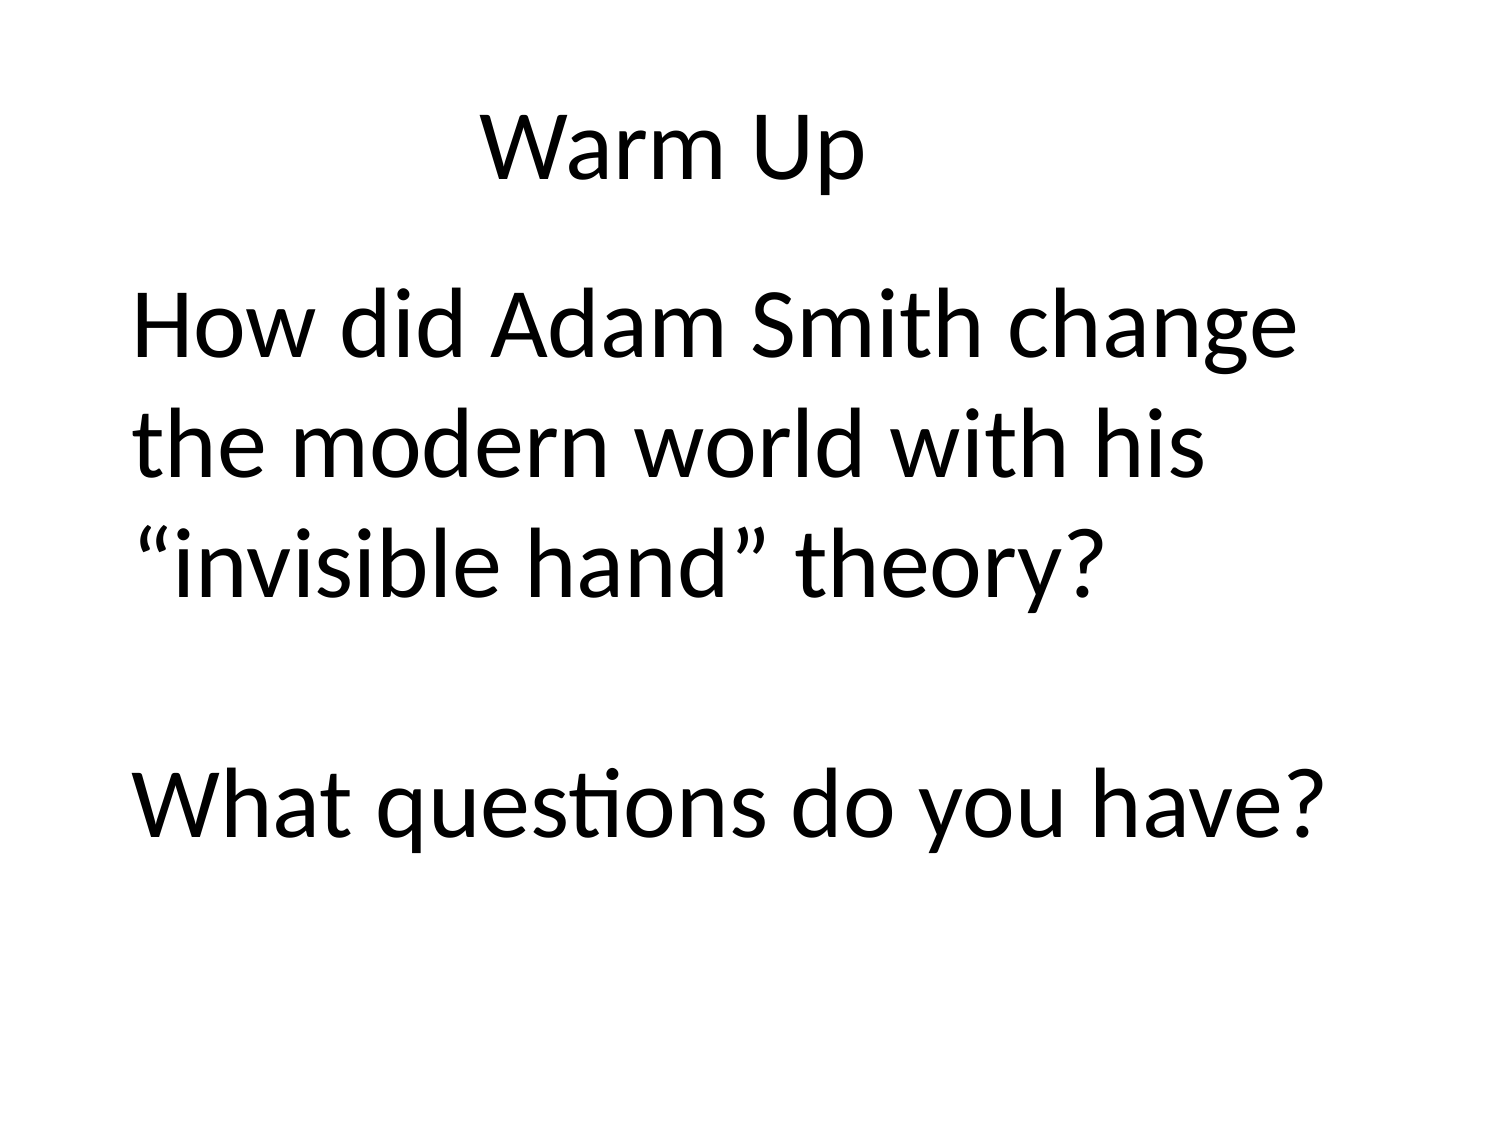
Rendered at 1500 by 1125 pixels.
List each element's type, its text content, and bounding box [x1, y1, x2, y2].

text_box Warm Up [465, 71, 883, 207]
text_box How did Adam Smith change the modern world with his “invisible hand” theory? What questions do you have? [116, 250, 1374, 1030]
